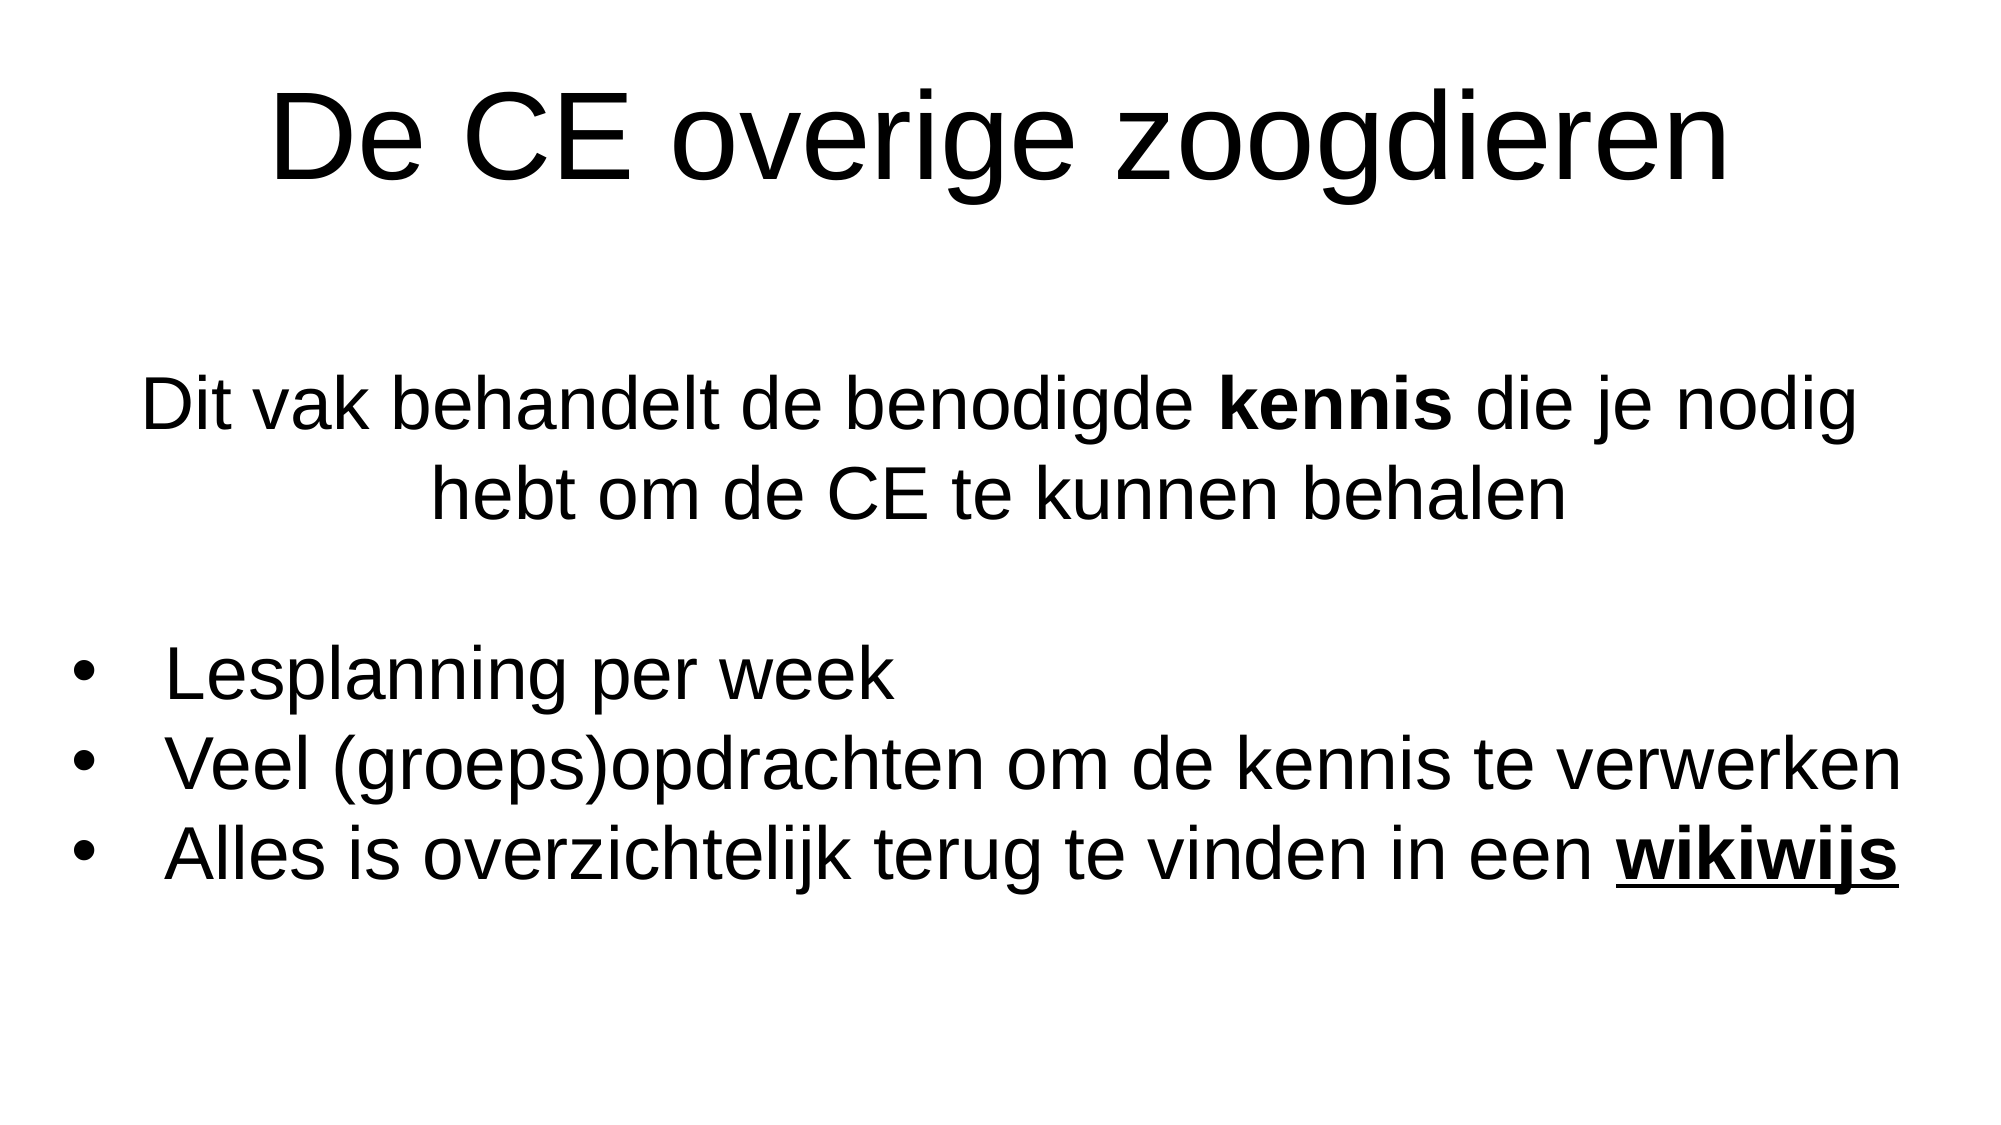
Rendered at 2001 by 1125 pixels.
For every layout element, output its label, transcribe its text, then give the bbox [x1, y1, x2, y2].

text_box De CE overige zoogdieren Dit vak behandelt de benodigde kennis die je nodig hebt om de CE te kunnen behalen Lesplanning per week Veel (groeps)opdrachten om de kennis te verwerken Alles is overzichtelijk terug te vinden in een wikiwijs [56, 47, 1944, 902]
